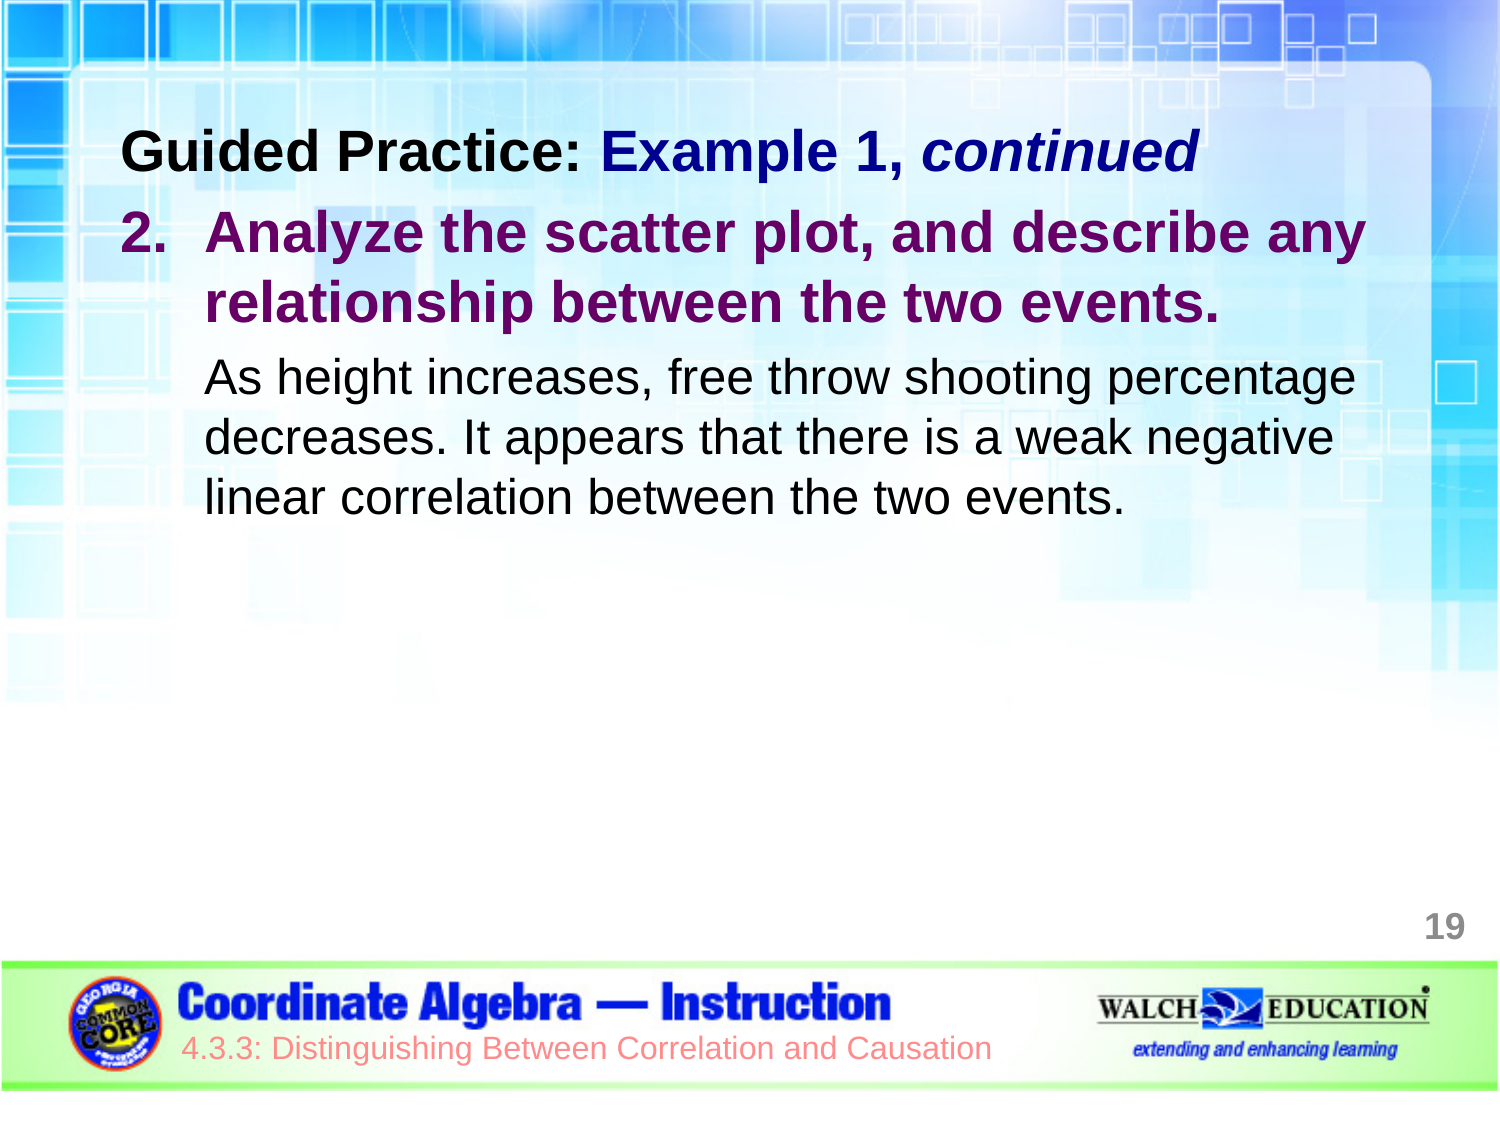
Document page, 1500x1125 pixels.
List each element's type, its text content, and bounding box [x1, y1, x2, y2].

subtitle Guided Practice: Example 1, continued Analyze the scatter plot, and describe any relationship between the two events. As height increases, free throw shooting percentage decreases. It appears that there is a weak negative linear correlation between the two events. [105, 105, 1395, 925]
footer 4.3.3: Distinguishing Between Correlation and Causation [166, 1024, 1080, 1069]
slide_number 19 [1361, 901, 1481, 949]
picture [1, 0, 1500, 1091]
